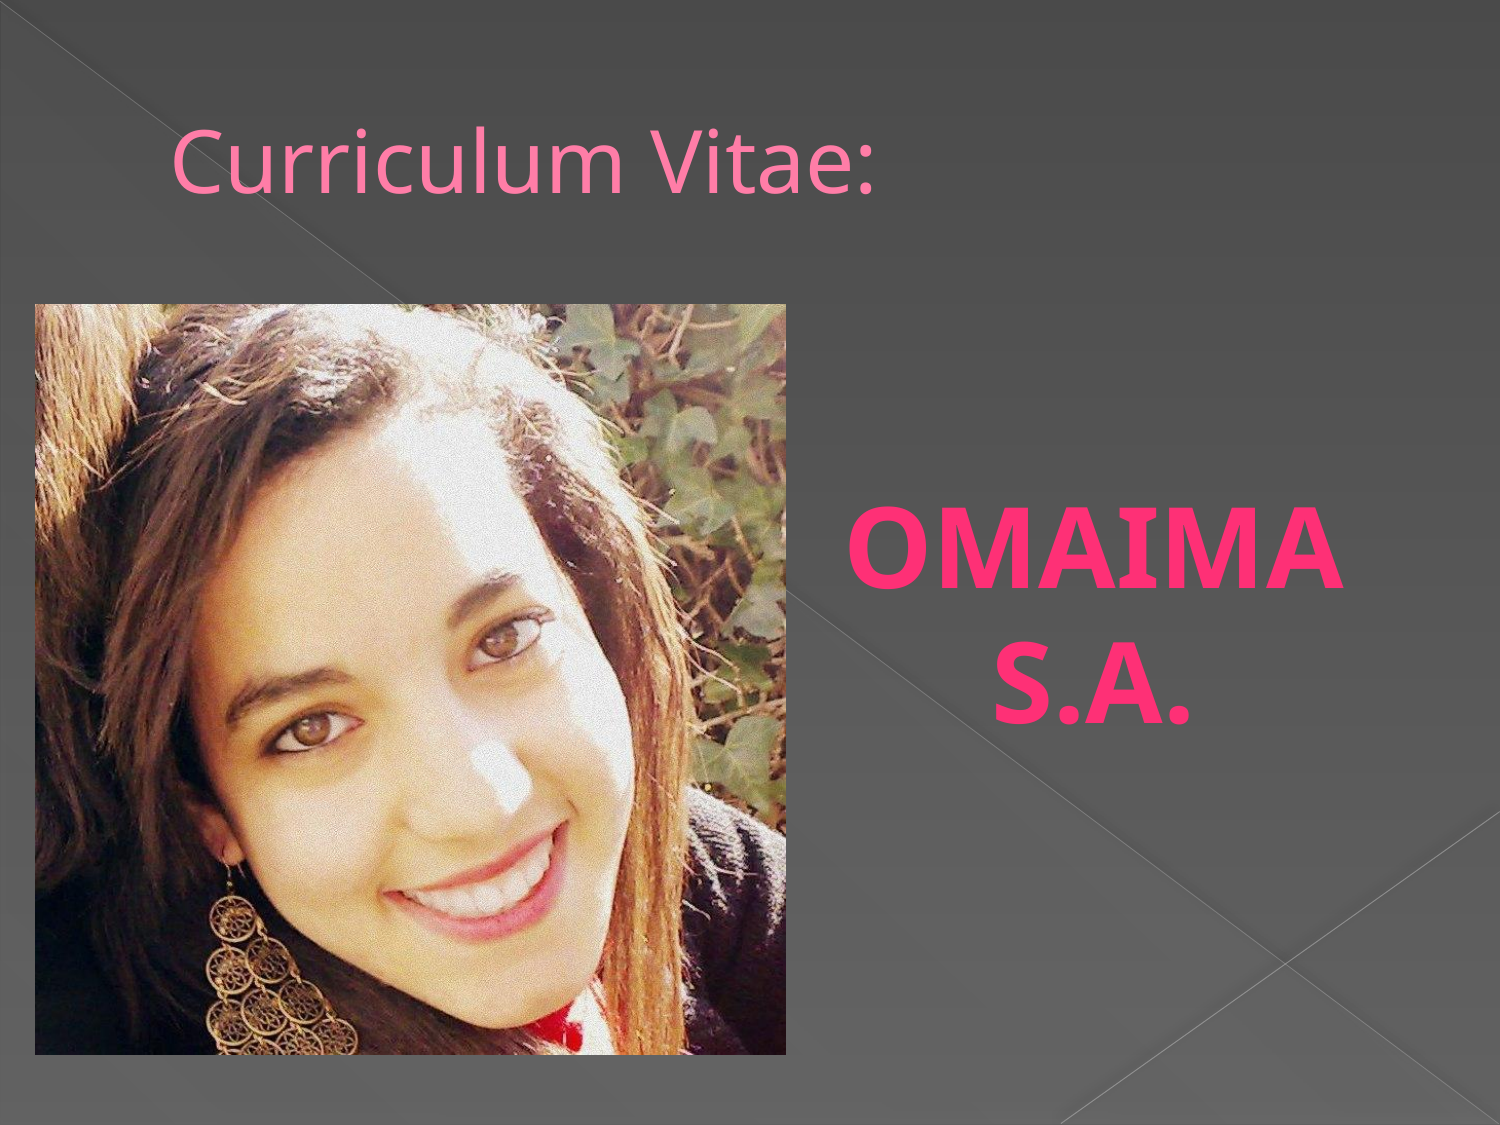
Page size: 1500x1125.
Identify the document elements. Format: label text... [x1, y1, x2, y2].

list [34, 304, 786, 1055]
text_box OMAIMA S.A. [789, 468, 1426, 754]
title Curriculum Vitae: [75, 43, 1425, 274]
